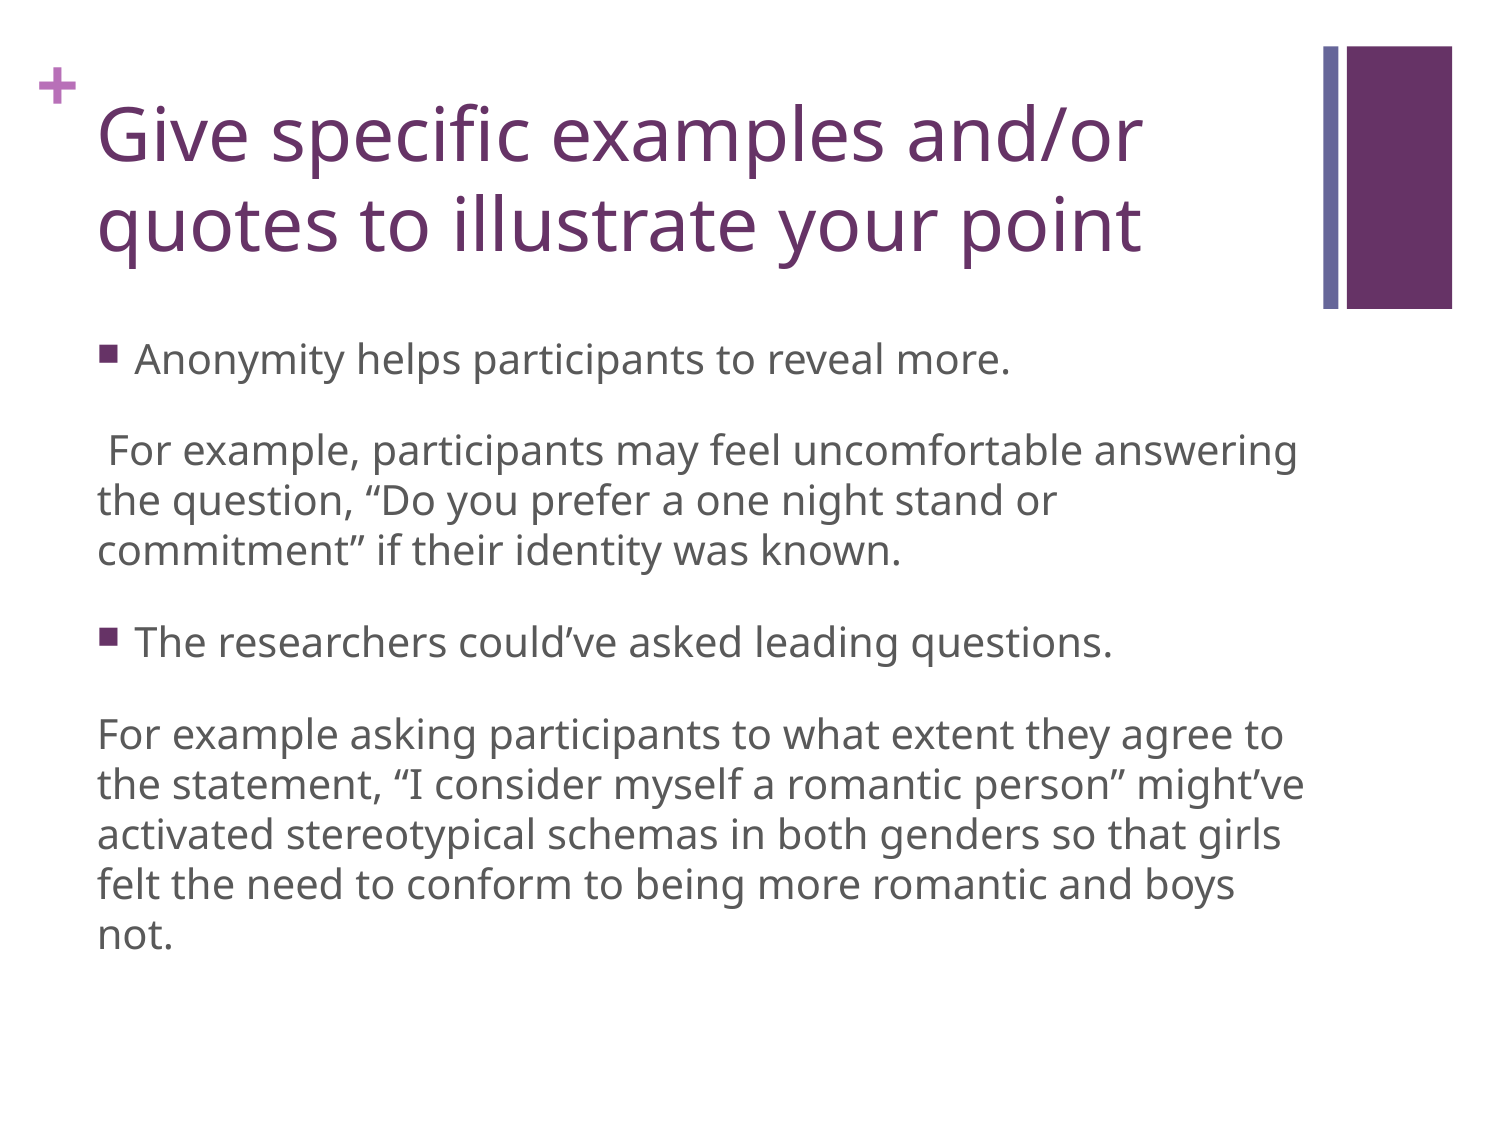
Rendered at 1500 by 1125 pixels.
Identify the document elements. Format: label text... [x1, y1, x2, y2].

title Give specific examples and/or quotes to illustrate your point [81, 79, 1322, 263]
list Anonymity helps participants to reveal more. For example, participants may feel uncomfortable answering the question, “Do you prefer a one night stand or commitment” if their identity was known. The researchers could’ve asked leading questions. For example asking participants to what extent they agree to the statement, “I consider myself a romantic person” might’ve activated stereotypical schemas in both genders so that girls felt the need to conform to being more romantic and boys not. [81, 324, 1322, 1005]
